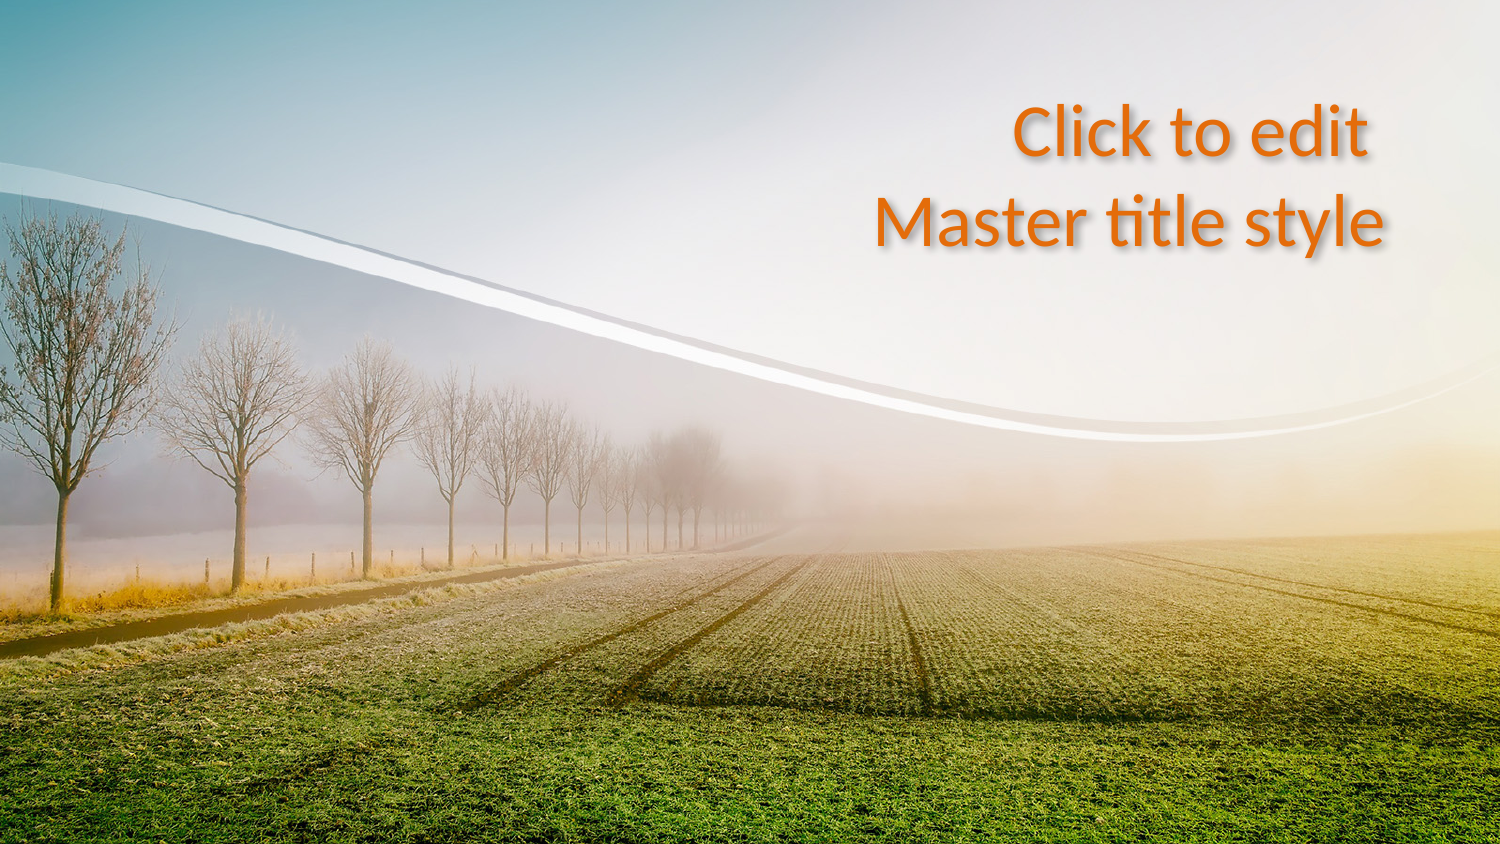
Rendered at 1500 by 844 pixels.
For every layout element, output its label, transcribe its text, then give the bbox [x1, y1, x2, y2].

title Click to edit Master title style [223, 71, 1402, 272]
picture [0, 0, 1500, 844]
